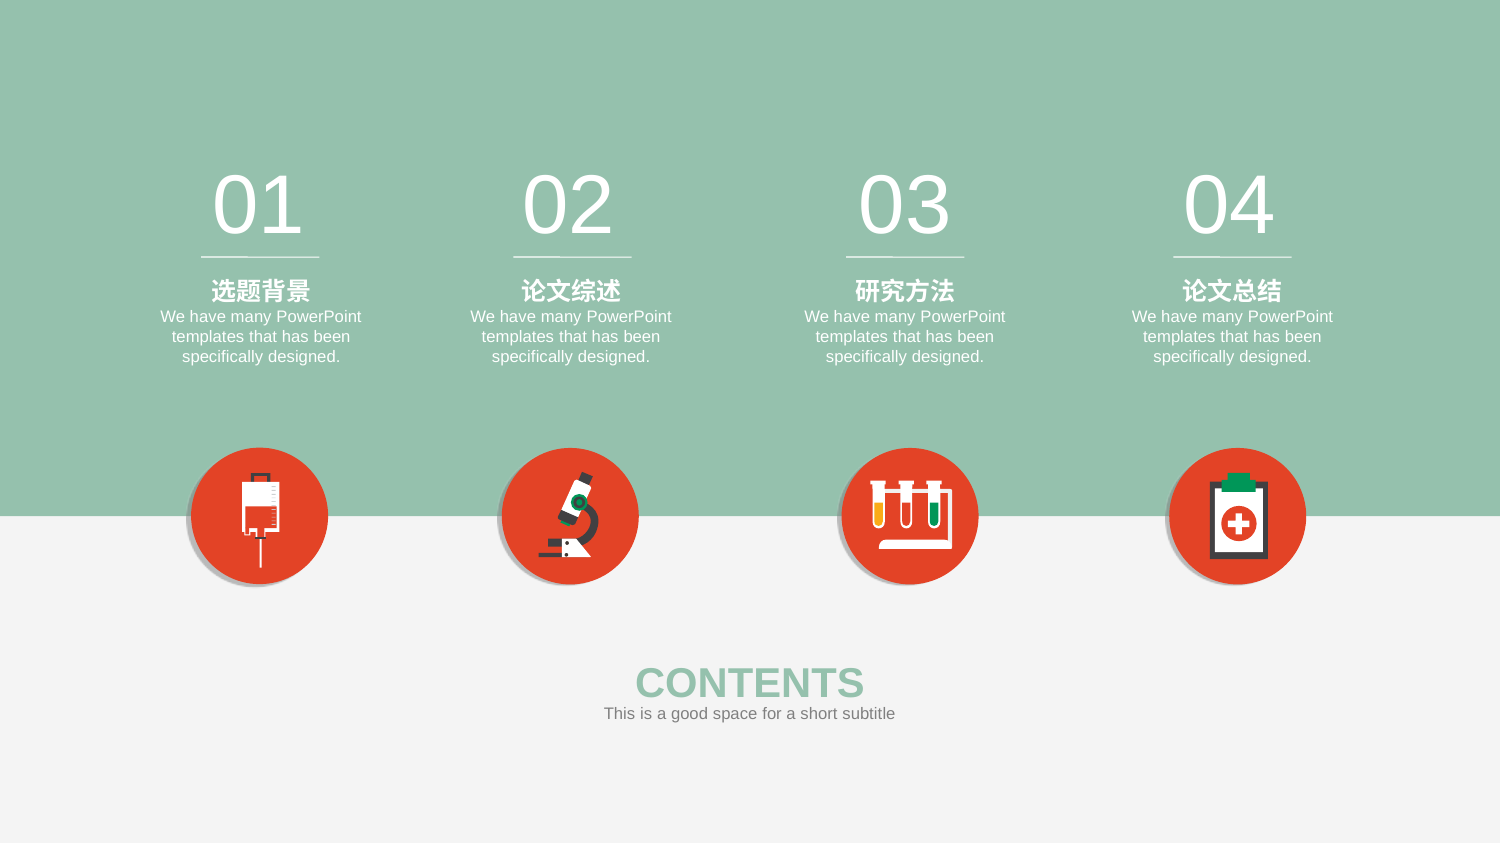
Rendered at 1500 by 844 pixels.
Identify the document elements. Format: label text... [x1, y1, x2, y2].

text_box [538, 471, 599, 558]
text_box 04 论文总结 We have many PowerPoint templates that has been specifically designed. [1126, 150, 1340, 366]
text_box [501, 447, 639, 585]
text_box [841, 447, 979, 585]
text_box 03 研究方法 We have many PowerPoint templates that has been specifically designed. [798, 150, 1012, 366]
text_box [242, 473, 280, 568]
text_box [1209, 472, 1268, 560]
text_box [1169, 447, 1307, 585]
text_box This is a good space for a short subtitle [588, 695, 911, 731]
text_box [870, 480, 953, 549]
text_box CONTENTS [620, 648, 880, 695]
text_box [0, 0, 1500, 517]
text_box 02 论文综述 We have many PowerPoint templates that has been specifically designed. [464, 150, 678, 366]
text_box [191, 447, 329, 585]
text_box 01 选题背景 We have many PowerPoint templates that has been specifically designed. [154, 150, 368, 366]
